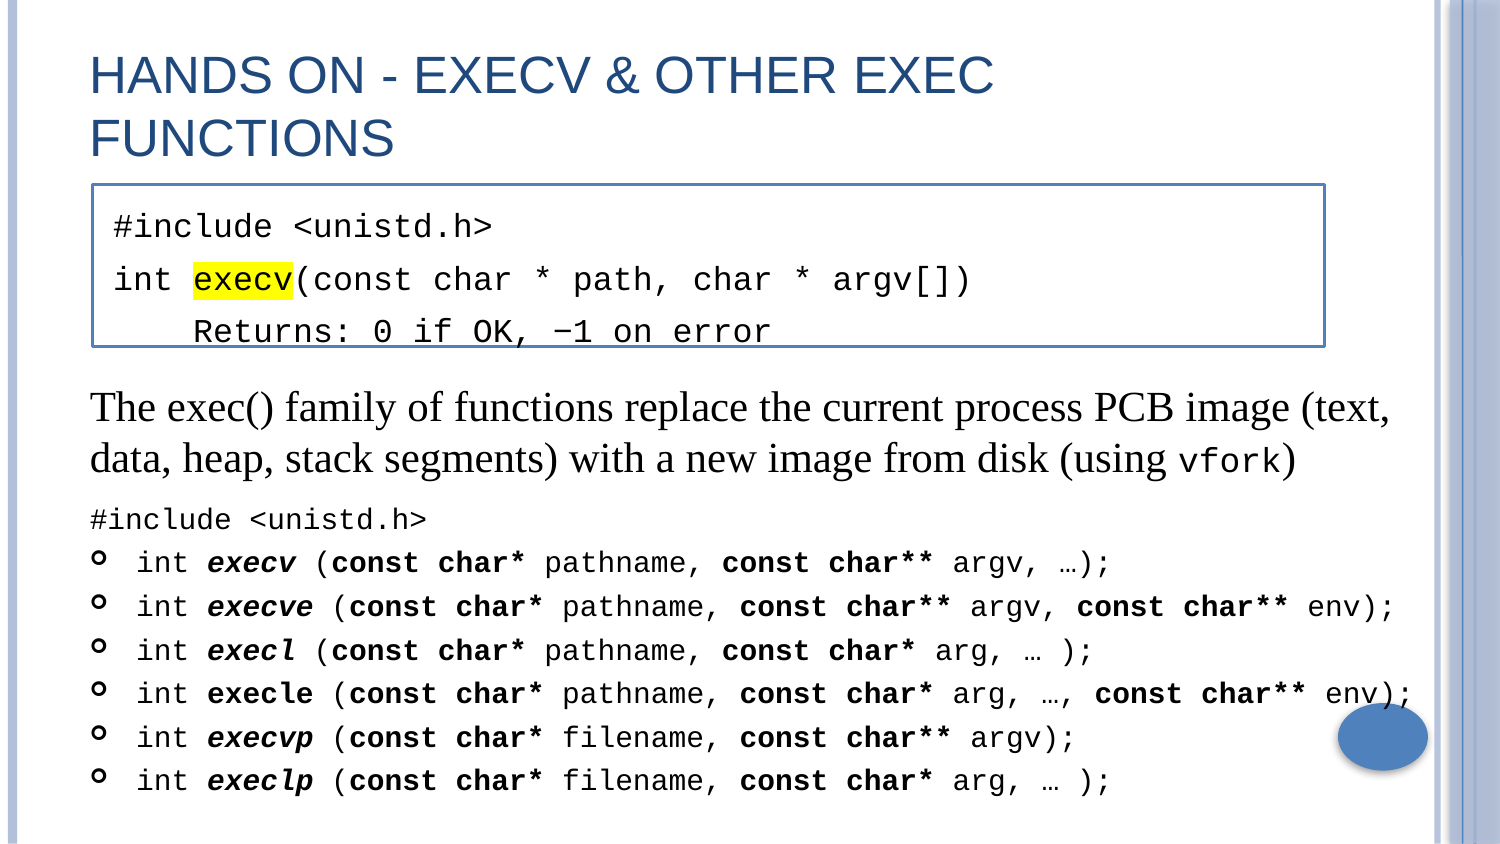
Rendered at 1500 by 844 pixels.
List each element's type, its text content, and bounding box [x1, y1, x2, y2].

text_box #include <unistd.h> int execv(const char * path, char * argv[]) Returns: 0 if OK, −1 on error [98, 196, 1249, 357]
title Hands on - EXECV & Other EXEC Functions [75, 33, 1300, 175]
text_box [90, 182, 1327, 349]
list The exec() family of functions replace the current process PCB image (text, data, heap, stack segments) with a new image from disk (using vfork) #include <unistd.h> int execv (const char* pathname, const char** argv, …); int execve (const char* pathname, const char** argv, const char** env); int execl (const char* pathname, const char* arg, … ); int execle (const char* pathname, const char* arg, …, const char** env); int execvp (const char* filename, const char** argv); int execlp (const char* filename, const char* arg, … ); [75, 370, 1438, 835]
